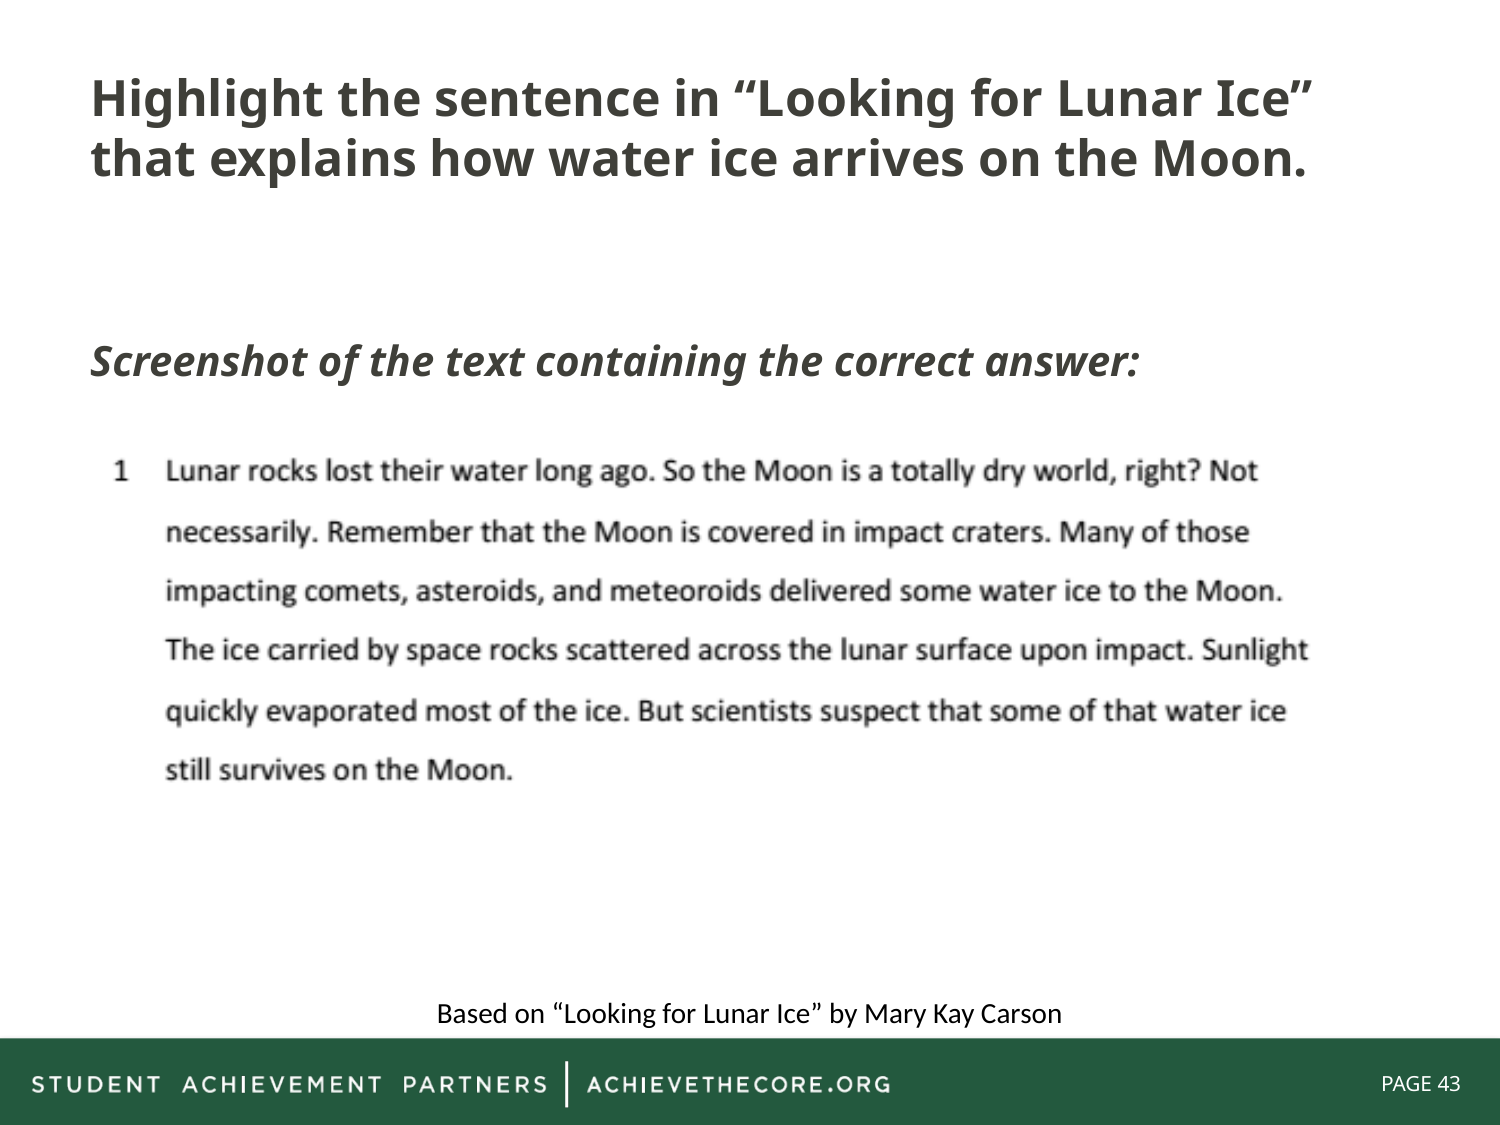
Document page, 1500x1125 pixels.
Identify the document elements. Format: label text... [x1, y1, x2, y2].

list Highlight the sentence in “Looking for Lunar Ice” that explains how water ice arrives on the Moon. Screenshot of the text containing the correct answer: [75, 58, 1425, 986]
text_box Based on “Looking for Lunar Ice” by Mary Kay Carson [74, 986, 1425, 1037]
picture [96, 427, 1401, 819]
